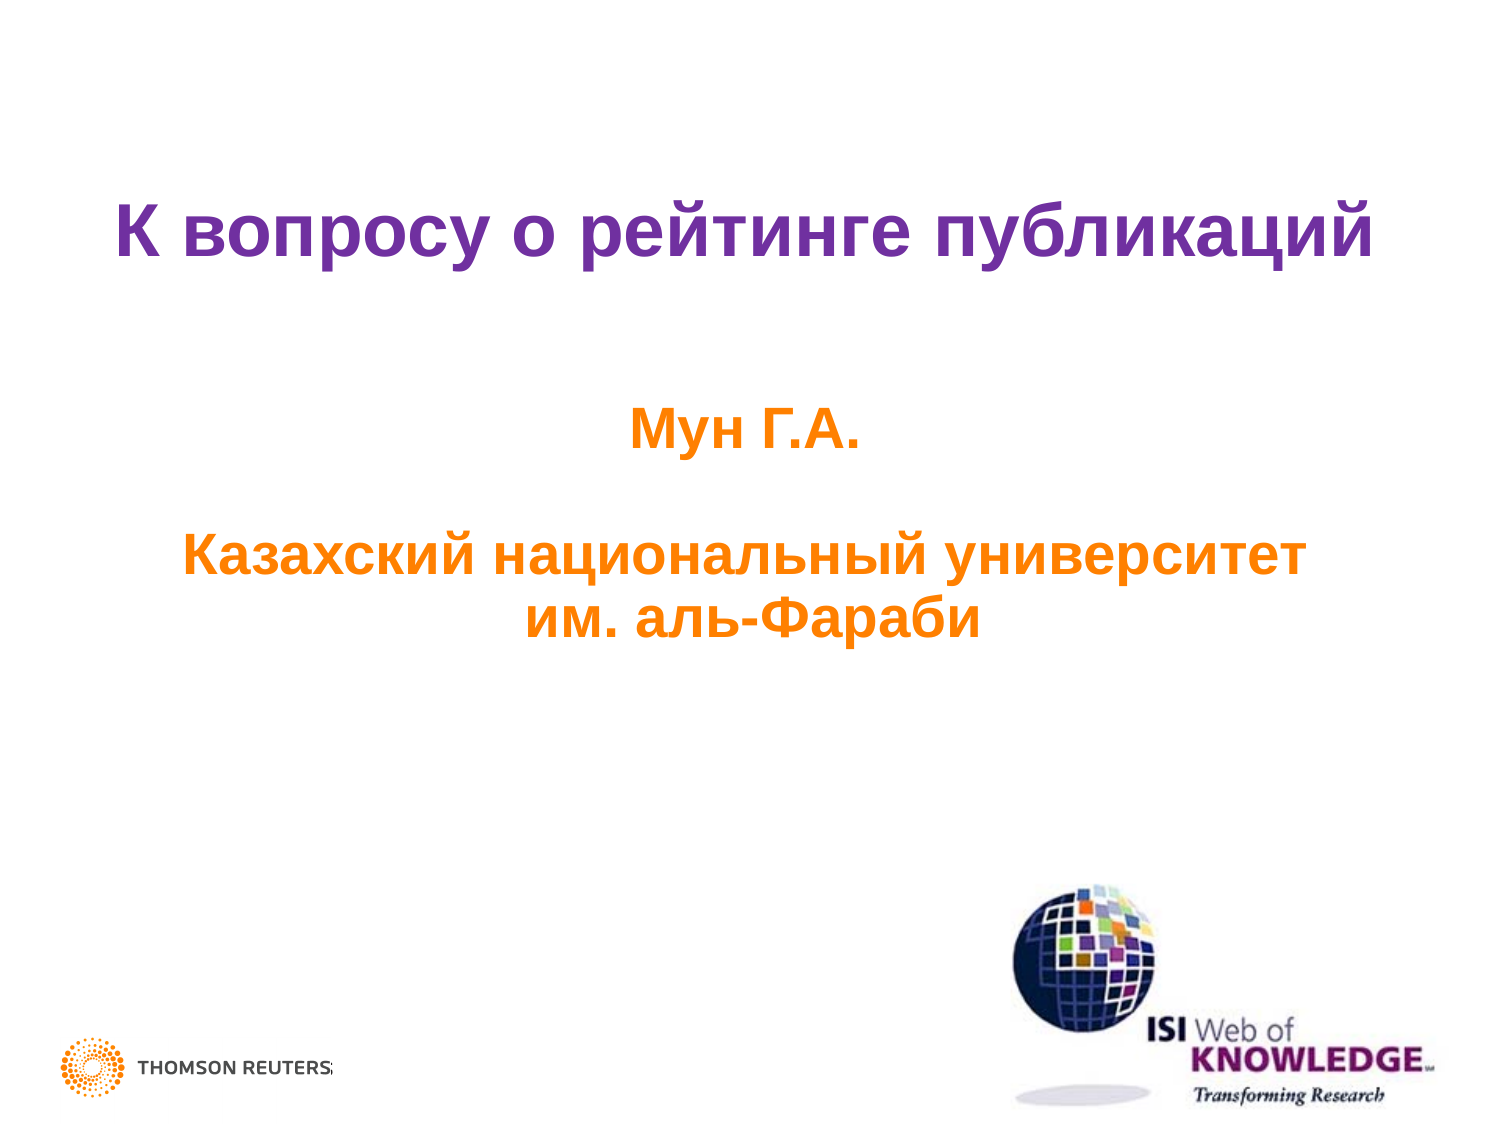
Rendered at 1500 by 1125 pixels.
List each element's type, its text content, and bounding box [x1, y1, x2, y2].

title К вопросу о рейтинге публикаций Мун Г.А. Казахский национальный университет им. аль-Фараби [8, 75, 1483, 650]
picture [60, 1037, 333, 1125]
picture [949, 877, 1480, 1125]
